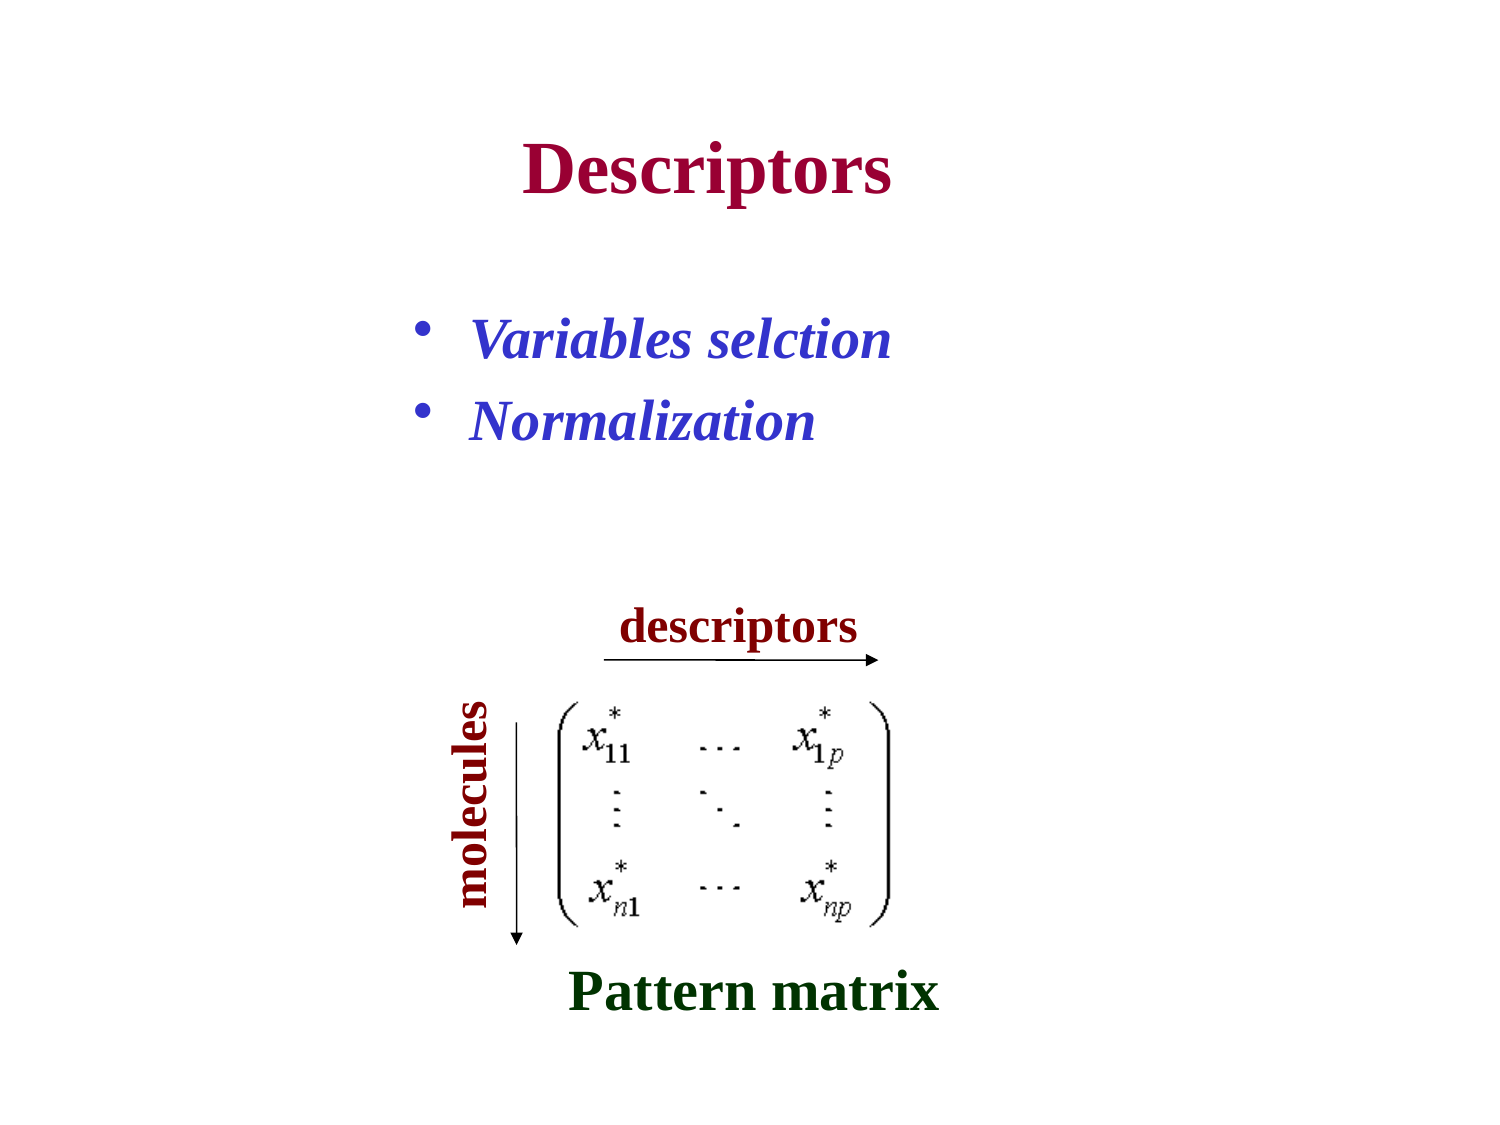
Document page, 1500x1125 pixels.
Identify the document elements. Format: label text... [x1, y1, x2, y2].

title Descriptors [70, 70, 1346, 258]
list Variables selction Normalization [398, 292, 1079, 481]
text_box molecules [428, 701, 519, 925]
text_box [510, 925, 523, 946]
text_box descriptors [603, 584, 873, 660]
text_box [550, 691, 895, 944]
text_box Pattern matrix [554, 944, 955, 1029]
text_box [620, 657, 879, 667]
